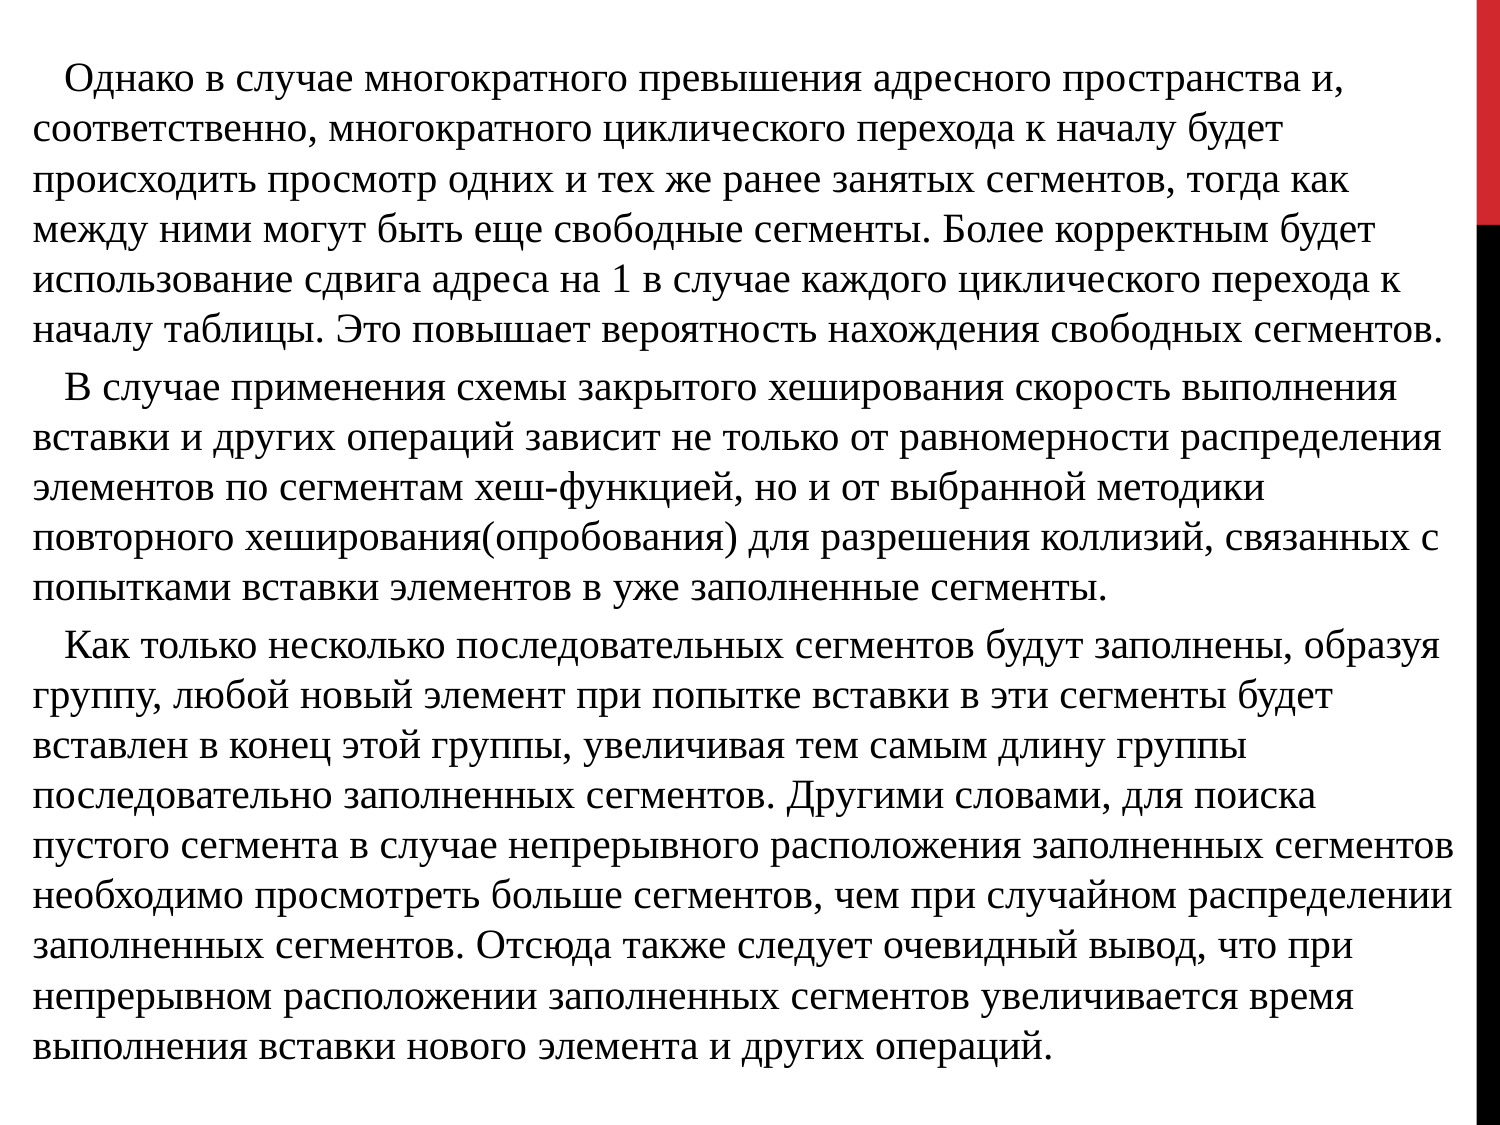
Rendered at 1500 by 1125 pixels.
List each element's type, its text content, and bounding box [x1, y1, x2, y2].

list Однако в случае многократного превышения адресного пространства и, соответственно, многократного циклического перехода к началу будет происходить просмотр одних и тех же ранее занятых сегментов, тогда как между ними могут быть еще свободные сегменты. Более корректным будет использование сдвига адреса на 1 в случае каждого циклического перехода к началу таблицы. Это повышает вероятность нахождения свободных сегментов. В случае применения схемы закрытого хеширования скорость выполнения вставки и других операций зависит не только от равномерности распределения элементов по сегментам хеш-функцией, но и от выбранной методики повторного хеширования(опробования) для разрешения коллизий, связанных с попытками вставки элементов в уже заполненные сегменты. Как только несколько последовательных сегментов будут заполнены, образуя группу, любой новый элемент при попытке вставки в эти сегменты будет вставлен в конец этой группы, увеличивая тем самым длину группы последовательно заполненных сегментов. Другими словами, для поиска пустого сегмента в случае непрерывного расположения заполненных сегментов необходимо просмотреть больше сегментов, чем при случайном распределении заполненных сегментов. Отсюда также следует очевидный вывод, что при непрерывном расположении заполненных сегментов увеличивается время выполнения вставки нового элемента и других операций. [17, 42, 1471, 1090]
